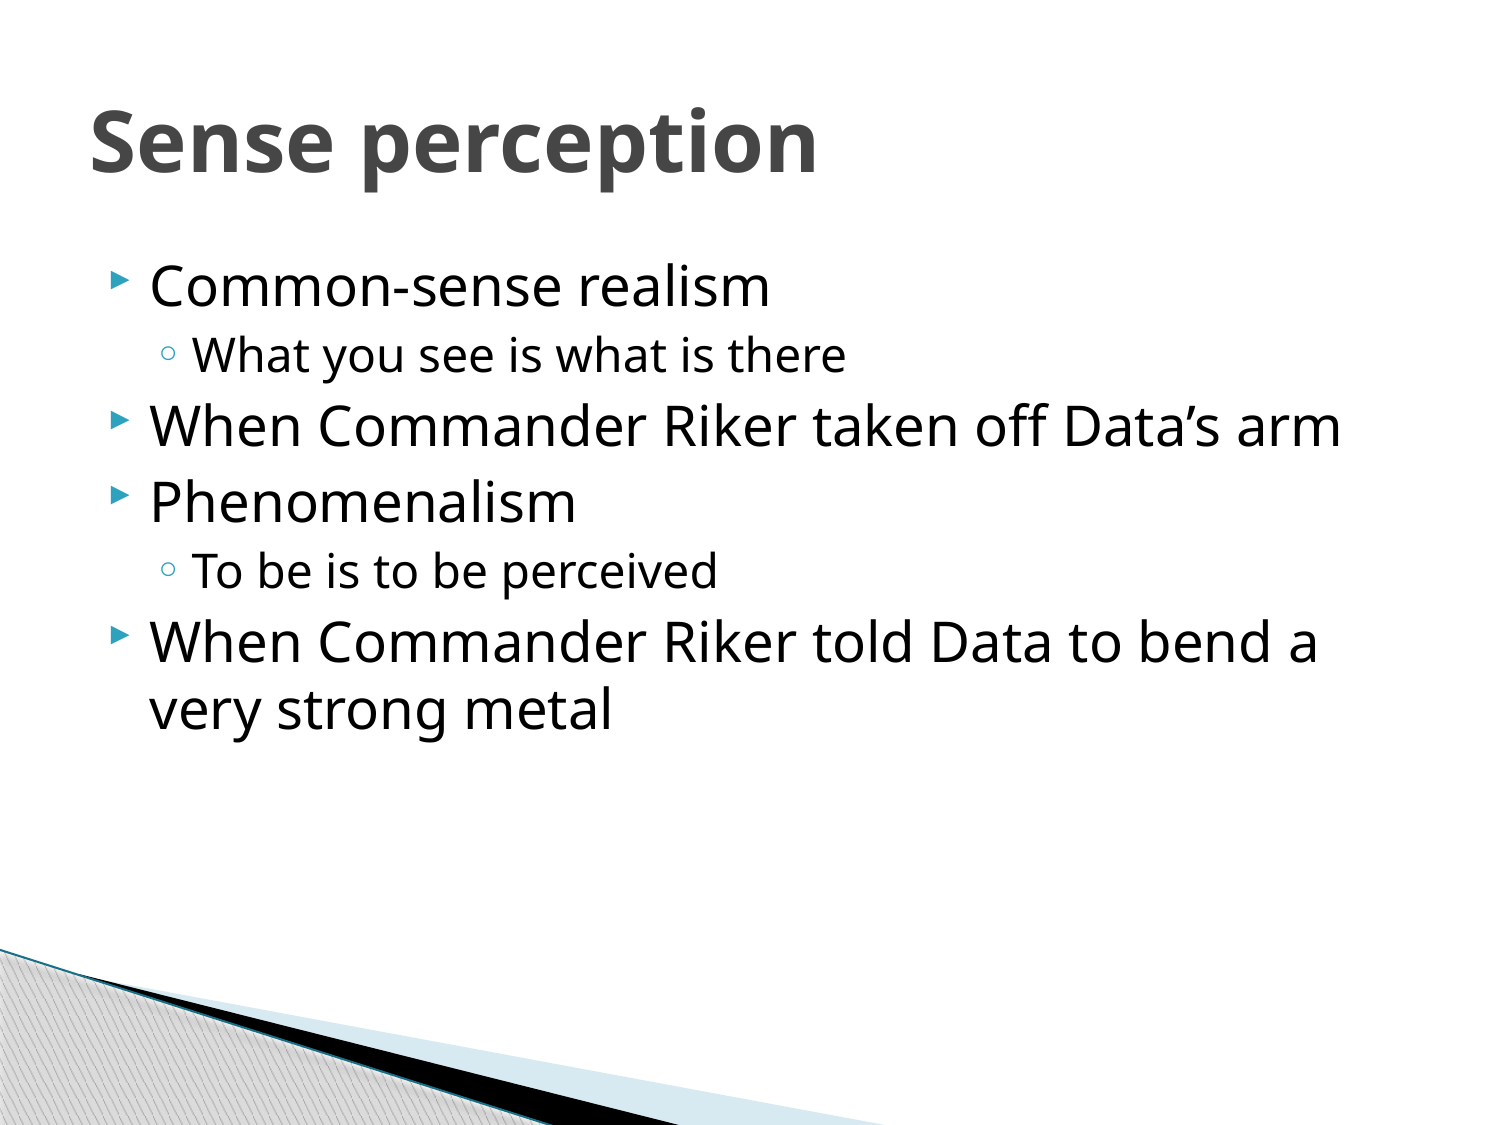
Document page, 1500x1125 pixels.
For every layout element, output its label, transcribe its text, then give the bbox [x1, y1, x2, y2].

list Common-sense realism What you see is what is there When Commander Riker taken off Data’s arm Phenomenalism To be is to be perceived When Commander Riker told Data to bend a very strong metal [75, 243, 1425, 986]
title Sense perception [75, 45, 1425, 233]
